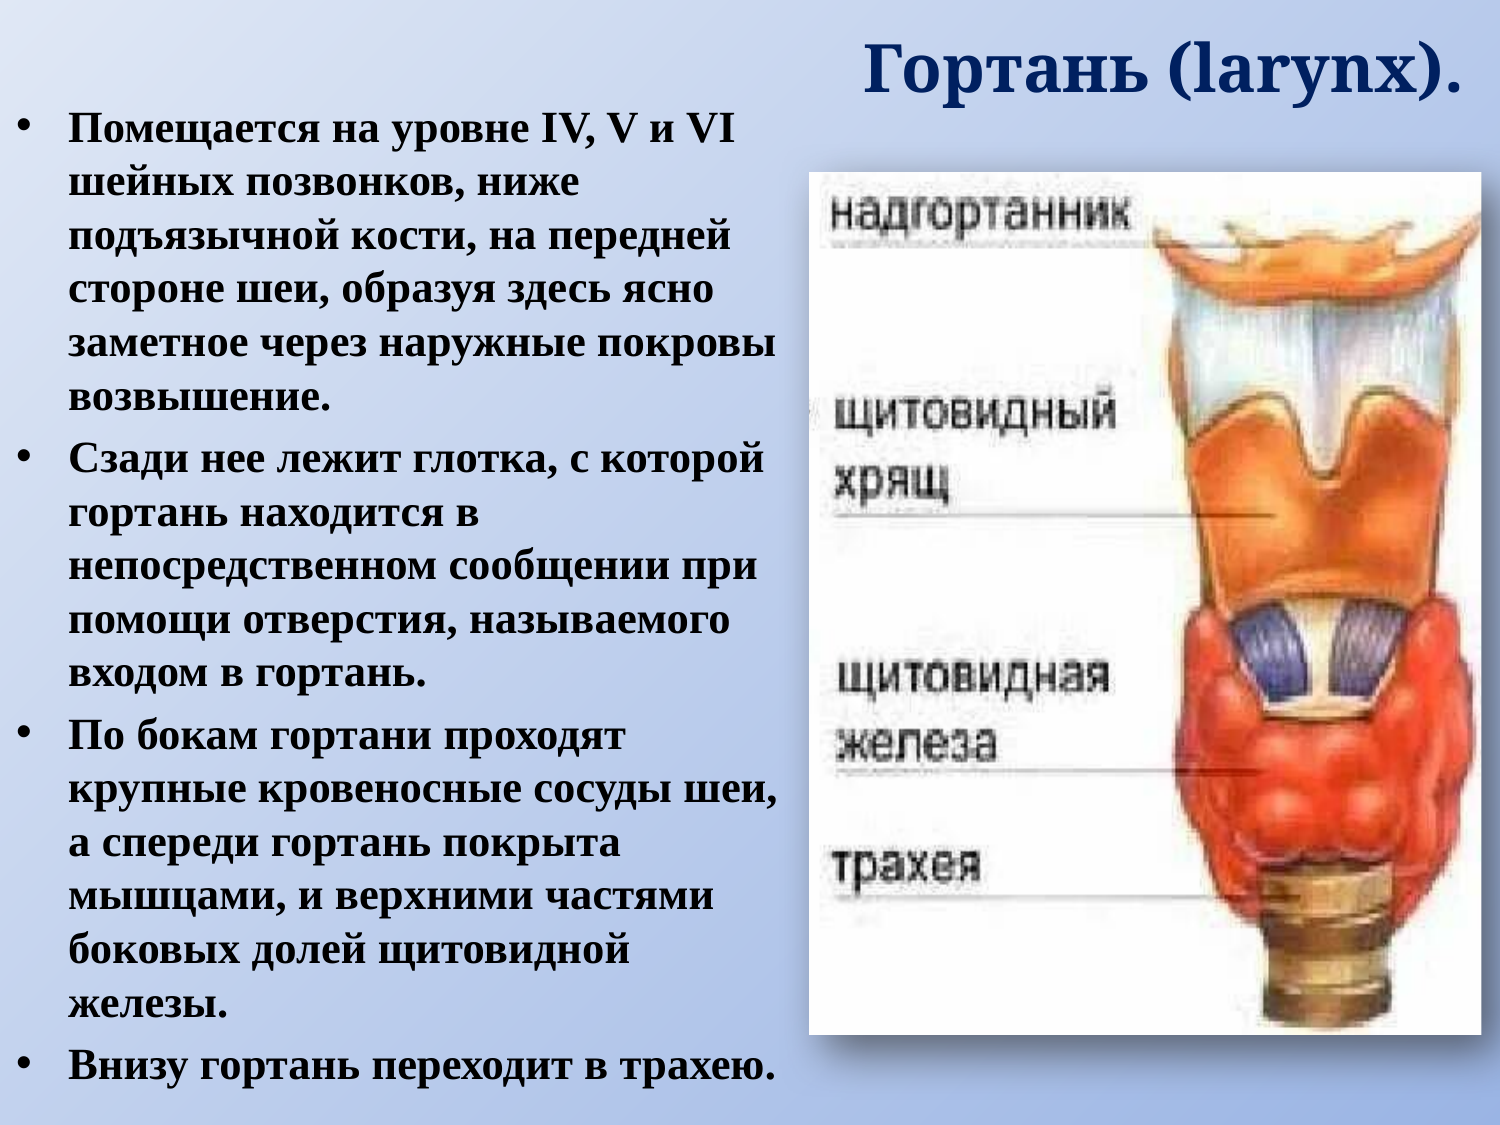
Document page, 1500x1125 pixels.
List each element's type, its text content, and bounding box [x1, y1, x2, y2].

list Помещается на уровне IV, V и VI шейных позвонков, ниже подъязычной кости, на передней стороне шеи, образуя здесь ясно заметное через наружные покровы возвышение. Сзади нее лежит глотка, с которой гортань находится в непосредственном сообщении при помощи отверстия, называемого входом в гортань. По бокам гортани проходят крупные кровеносные сосуды шеи, а спереди гортань покрыта мышцами, и верхними частями боковых долей щитовидной железы. Внизу гортань переходит в трахею. [1, 90, 805, 1125]
title Гортань (larynx). [797, 0, 1500, 160]
picture [808, 172, 1482, 1036]
